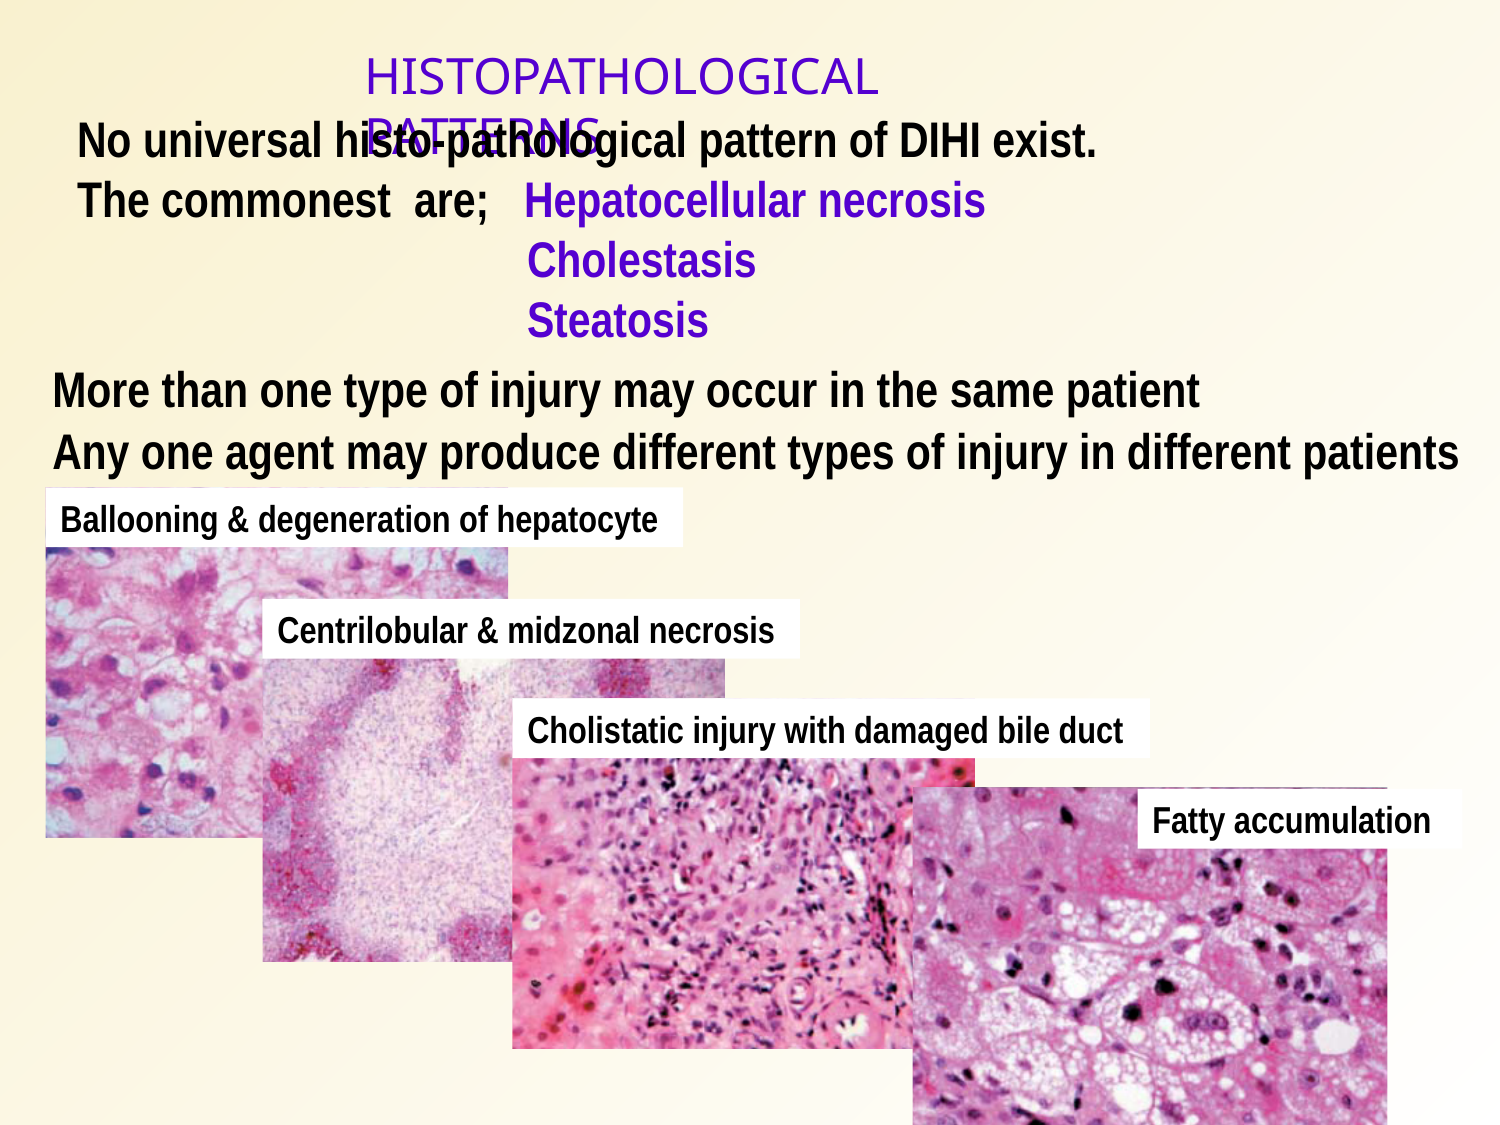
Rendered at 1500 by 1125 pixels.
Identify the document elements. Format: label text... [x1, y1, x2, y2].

text_box No universal histo-pathological pattern of DIHI exist. The commonest are; Hepatocellular necrosis Cholestasis Steatosis [62, 99, 1338, 349]
text_box HISTOPATHOLOGICAL PATTERNS [349, 37, 1025, 99]
text_box Any one agent may produce different types of injury in different patients [37, 412, 1500, 488]
text_box More than one type of injury may occur in the same patient [37, 349, 1463, 412]
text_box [512, 698, 1151, 1049]
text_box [45, 487, 684, 838]
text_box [262, 598, 801, 962]
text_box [912, 787, 1463, 1125]
